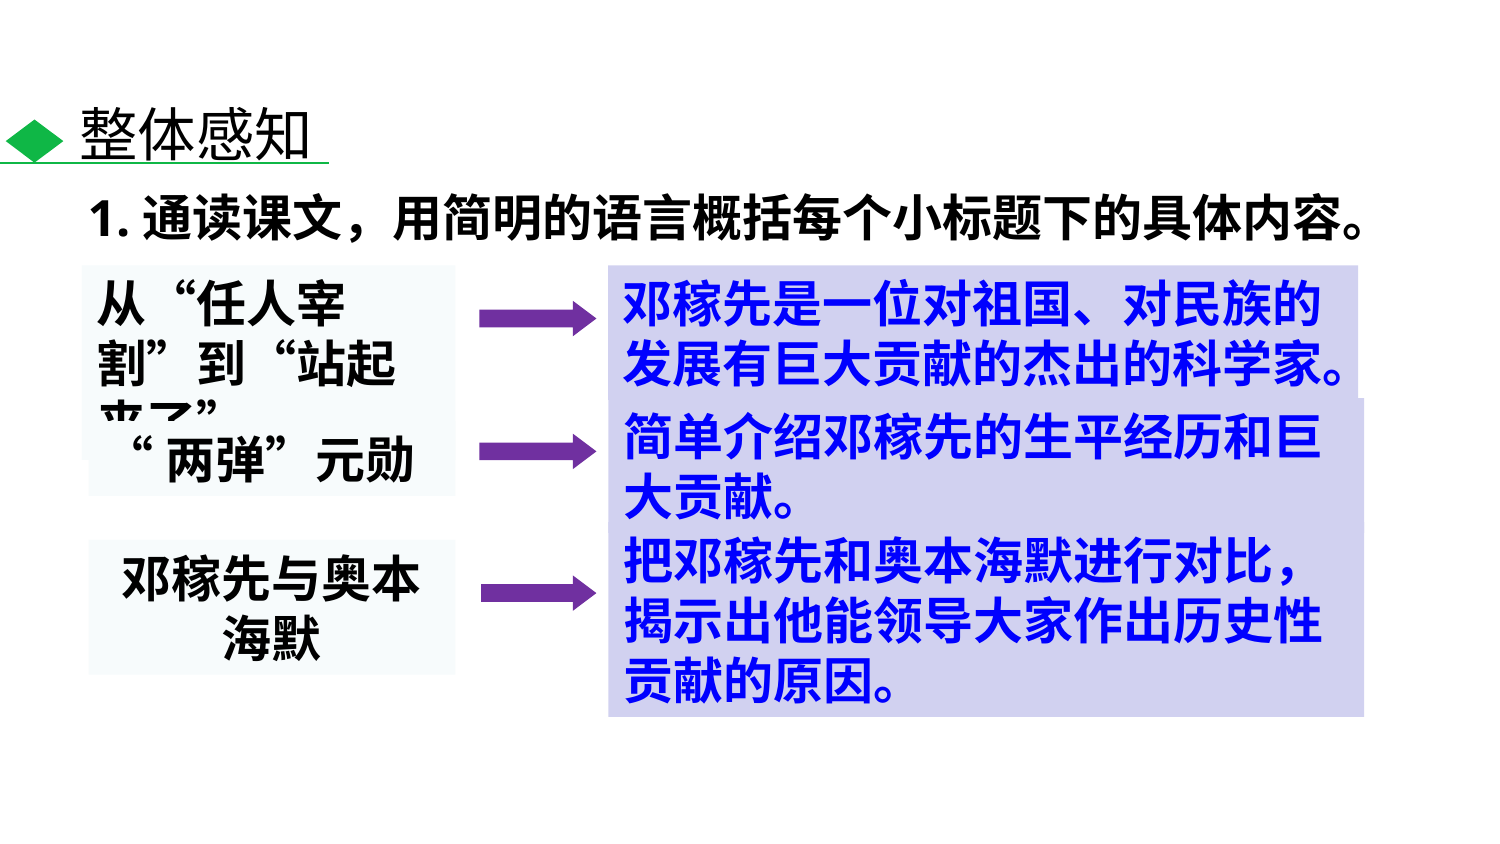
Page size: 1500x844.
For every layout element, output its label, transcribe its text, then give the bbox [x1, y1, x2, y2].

text_box 把邓稼先和奥本海默进行对比，揭示出他能领导大家作出历史性贡献的原因。 [608, 522, 1365, 717]
text_box [478, 431, 599, 472]
text_box 邓稼先是一位对祖国、对民族的发展有巨大贡献的杰出的科学家。 [608, 265, 1359, 398]
text_box 从“任人宰割”到“站起来了” [81, 265, 456, 460]
text_box 邓稼先与奥本海默 [88, 539, 456, 675]
text_box “两弹”元勋 [88, 421, 456, 496]
text_box 1.通读课文，用简明的语言概括每个小标题下的具体内容。 [72, 178, 1400, 254]
text_box 简单介绍邓稼先的生平经历和巨大贡献。 [608, 398, 1365, 522]
text_box [480, 573, 599, 613]
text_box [0, 91, 330, 177]
text_box [478, 298, 599, 339]
